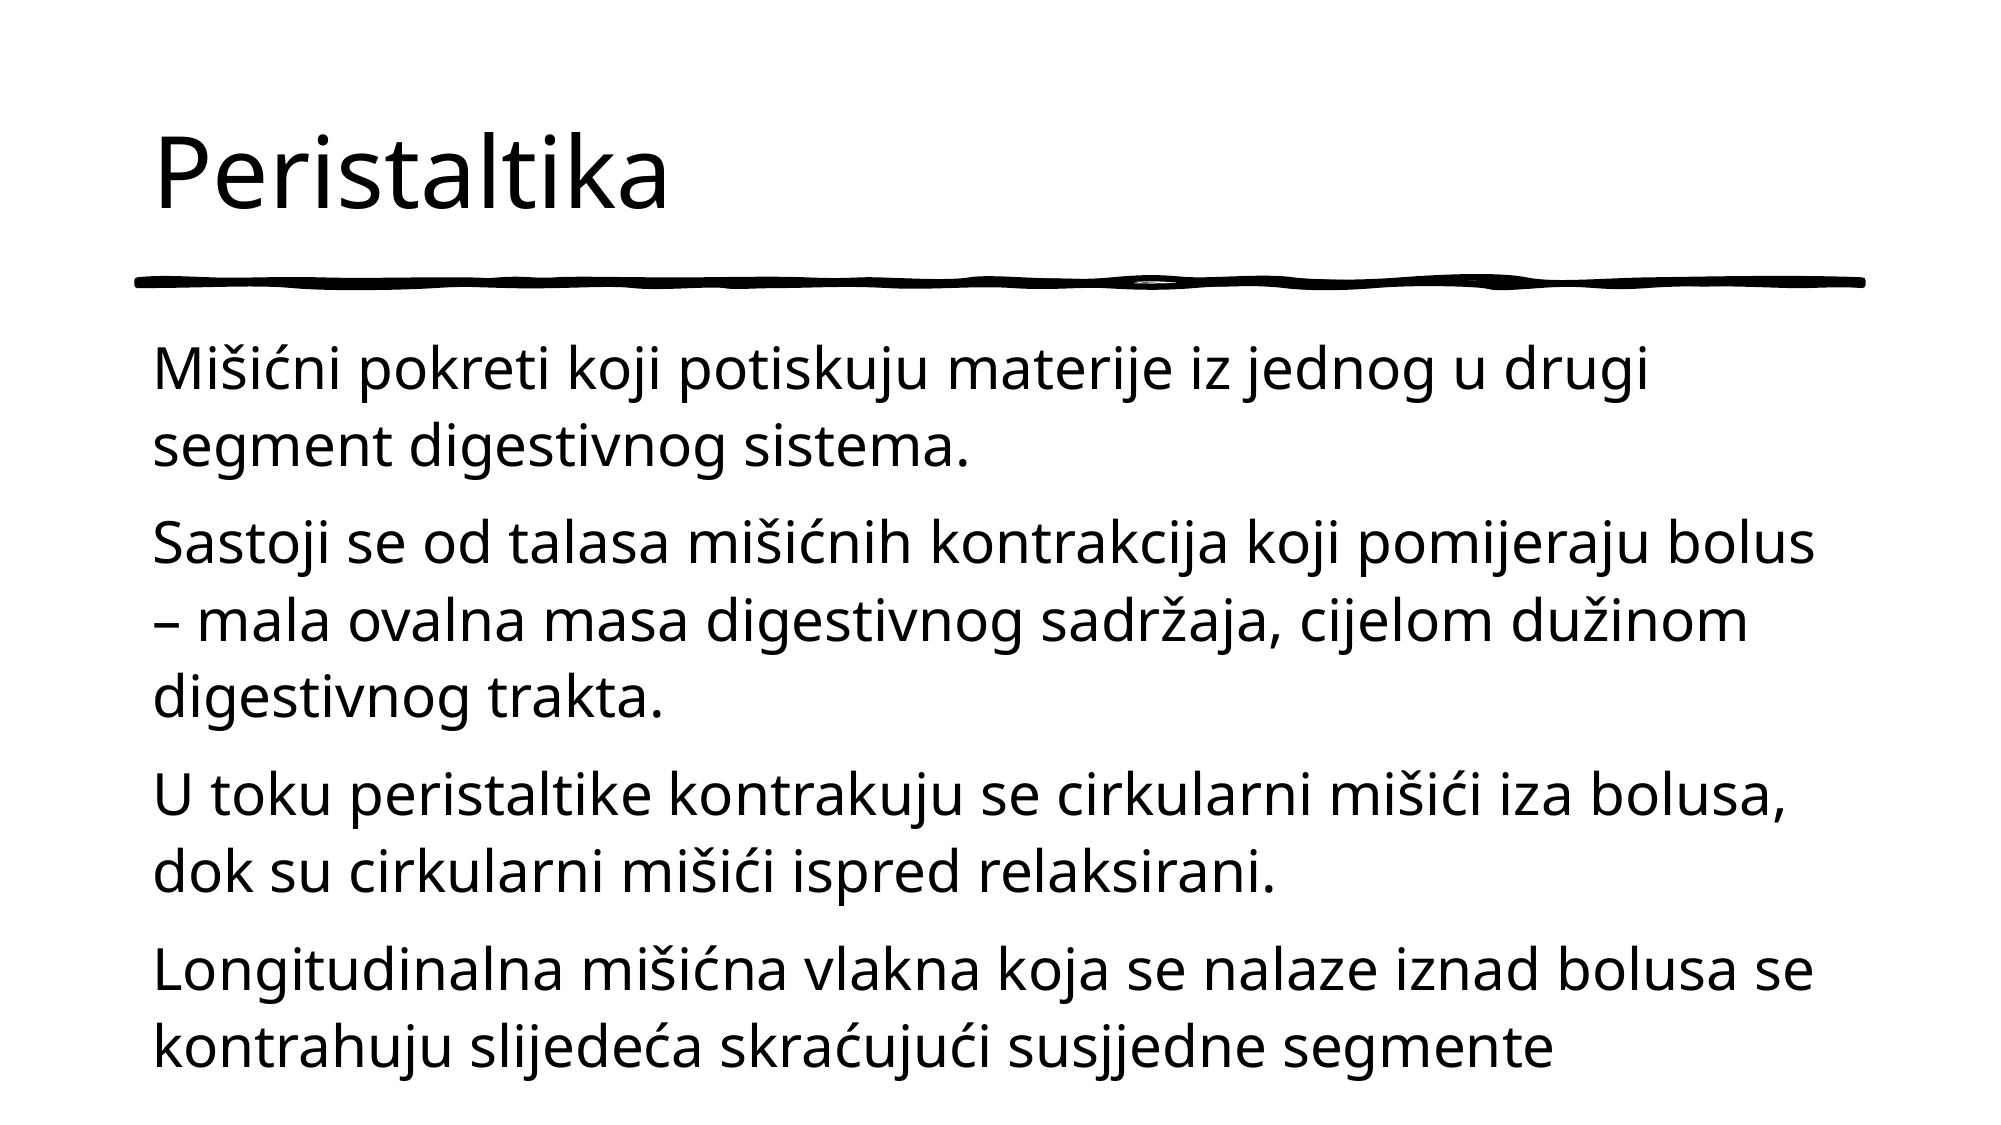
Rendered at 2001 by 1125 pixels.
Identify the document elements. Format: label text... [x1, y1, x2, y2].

list Mišićni pokreti koji potiskuju materije iz jednog u drugi segment digestivnog sistema. Sastoji se od talasa mišićnih kontrakcija koji pomijeraju bolus – mala ovalna masa digestivnog sadržaja, cijelom dužinom digestivnog trakta. U toku peristaltike kontrakuju se cirkularni mišići iza bolusa, dok su cirkularni mišići ispred relaksirani. Longitudinalna mišićna vlakna koja se nalaze iznad bolusa se kontrahuju slijedeća skraćujući susjjedne segmente [137, 316, 1863, 1014]
title Peristaltika [137, 59, 1863, 278]
